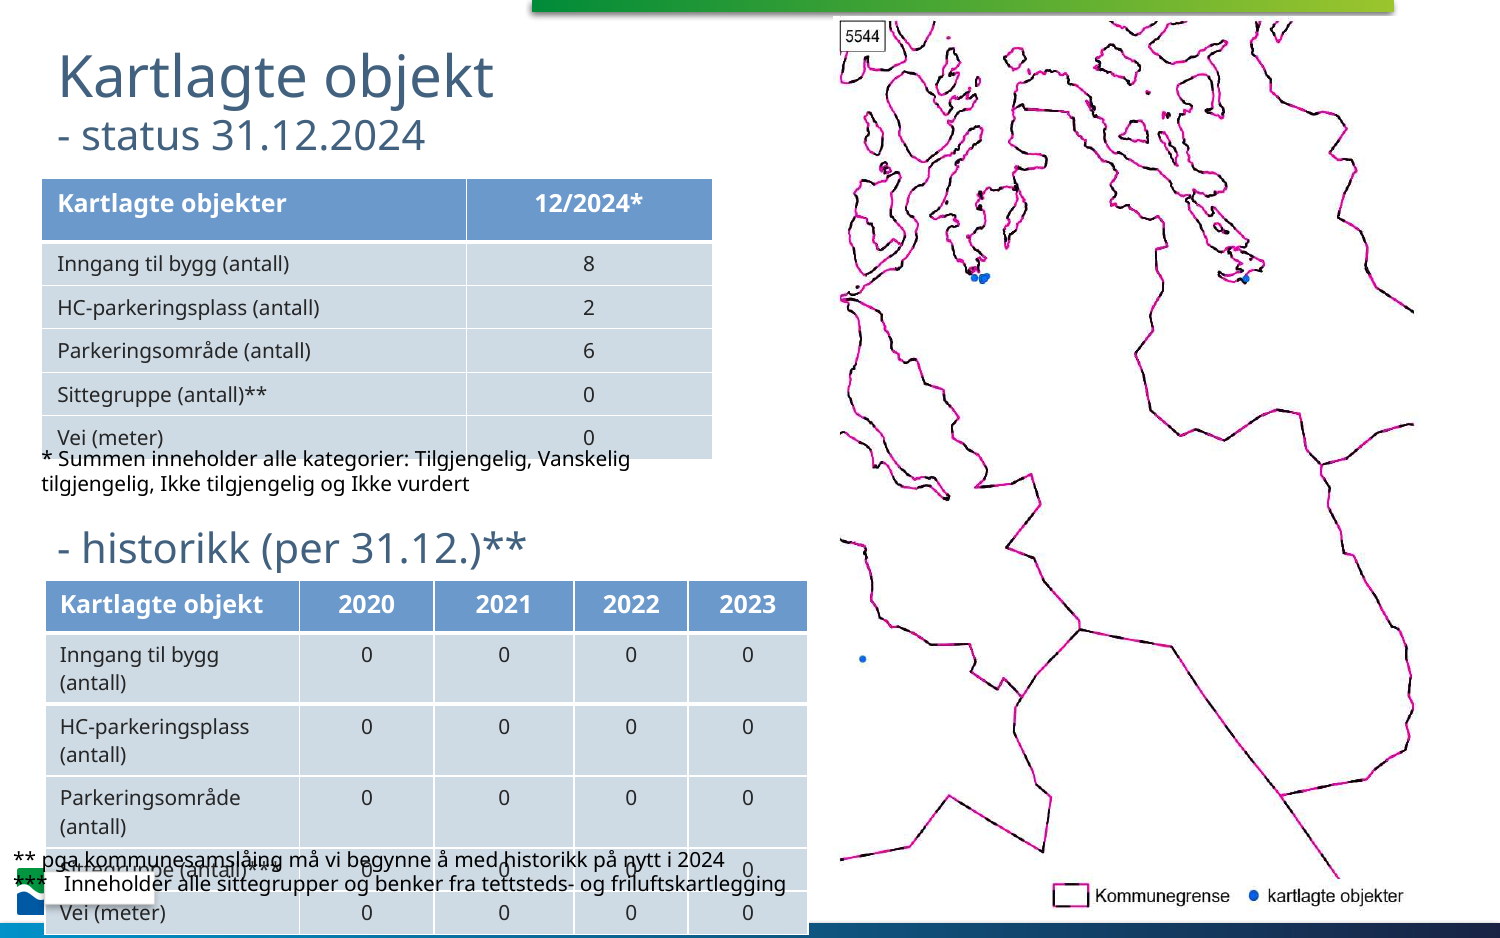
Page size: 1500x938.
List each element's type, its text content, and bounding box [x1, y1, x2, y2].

table_header Kartlagte objekter [42, 179, 466, 240]
table_header 2022 [575, 581, 687, 631]
table_cell 0 [575, 777, 687, 838]
table_cell 0 [575, 904, 687, 934]
table_cell Inngang til bygg (antall) [42, 244, 466, 285]
table_header 2021 [435, 581, 573, 631]
table_cell 0 [467, 373, 712, 415]
table_header 2020 [300, 581, 433, 631]
text_box * Summen inneholder alle kategorier: Tilgjengelig, Vanskelig tilgjengelig, Ikke tilgjengelig og Ikke vurdert [26, 438, 711, 504]
table_cell 0 [300, 635, 433, 702]
table_header 12/2024* [467, 179, 712, 240]
table_cell Parkeringsområde (antall) [42, 329, 466, 372]
table_cell 0 [300, 777, 433, 838]
table_header Kartlagte objekt [46, 581, 299, 631]
table_cell Vei (meter) [42, 416, 466, 438]
table_cell Sittegruppe (antall)** [42, 373, 466, 415]
table_cell 0 [300, 706, 433, 775]
text_box - historikk (per 31.12.)** [42, 496, 828, 580]
table_cell 0 [689, 892, 807, 934]
table_cell 0 [802, 849, 807, 890]
table_cell 0 [467, 416, 712, 459]
table_cell Parkeringsområde (antall) [46, 777, 299, 838]
table_cell 0 [300, 904, 433, 934]
table_cell HC-parkeringsplass (antall) [42, 286, 466, 328]
picture [833, 16, 1419, 913]
table_cell 0 [435, 635, 573, 702]
table_cell 0 [575, 635, 687, 702]
table_cell Vei (meter) [46, 904, 299, 934]
table_cell 0 [435, 904, 573, 934]
table_cell 0 [689, 635, 807, 702]
table_cell 0 [575, 706, 687, 775]
table_cell 0 [435, 706, 573, 775]
text_box ** pga kommunesamslåing må vi begynne å med historikk på nytt i 2024 *** Inneholder alle sittegrupper og benker fra tettsteds- og friluftskartlegging [0, 838, 802, 904]
table_cell 8 [467, 244, 712, 285]
text_box Kartlagte objekt - status 31.12.2024 [42, 24, 828, 167]
table_cell 0 [435, 777, 573, 838]
table_cell 6 [467, 329, 712, 372]
table_cell 0 [689, 777, 807, 847]
table_cell Inngang til bygg (antall) [46, 635, 299, 702]
table_cell HC-parkeringsplass (antall) [46, 706, 299, 775]
table_cell 0 [689, 706, 807, 775]
table_header 2023 [689, 581, 807, 631]
table_cell 2 [467, 286, 712, 328]
